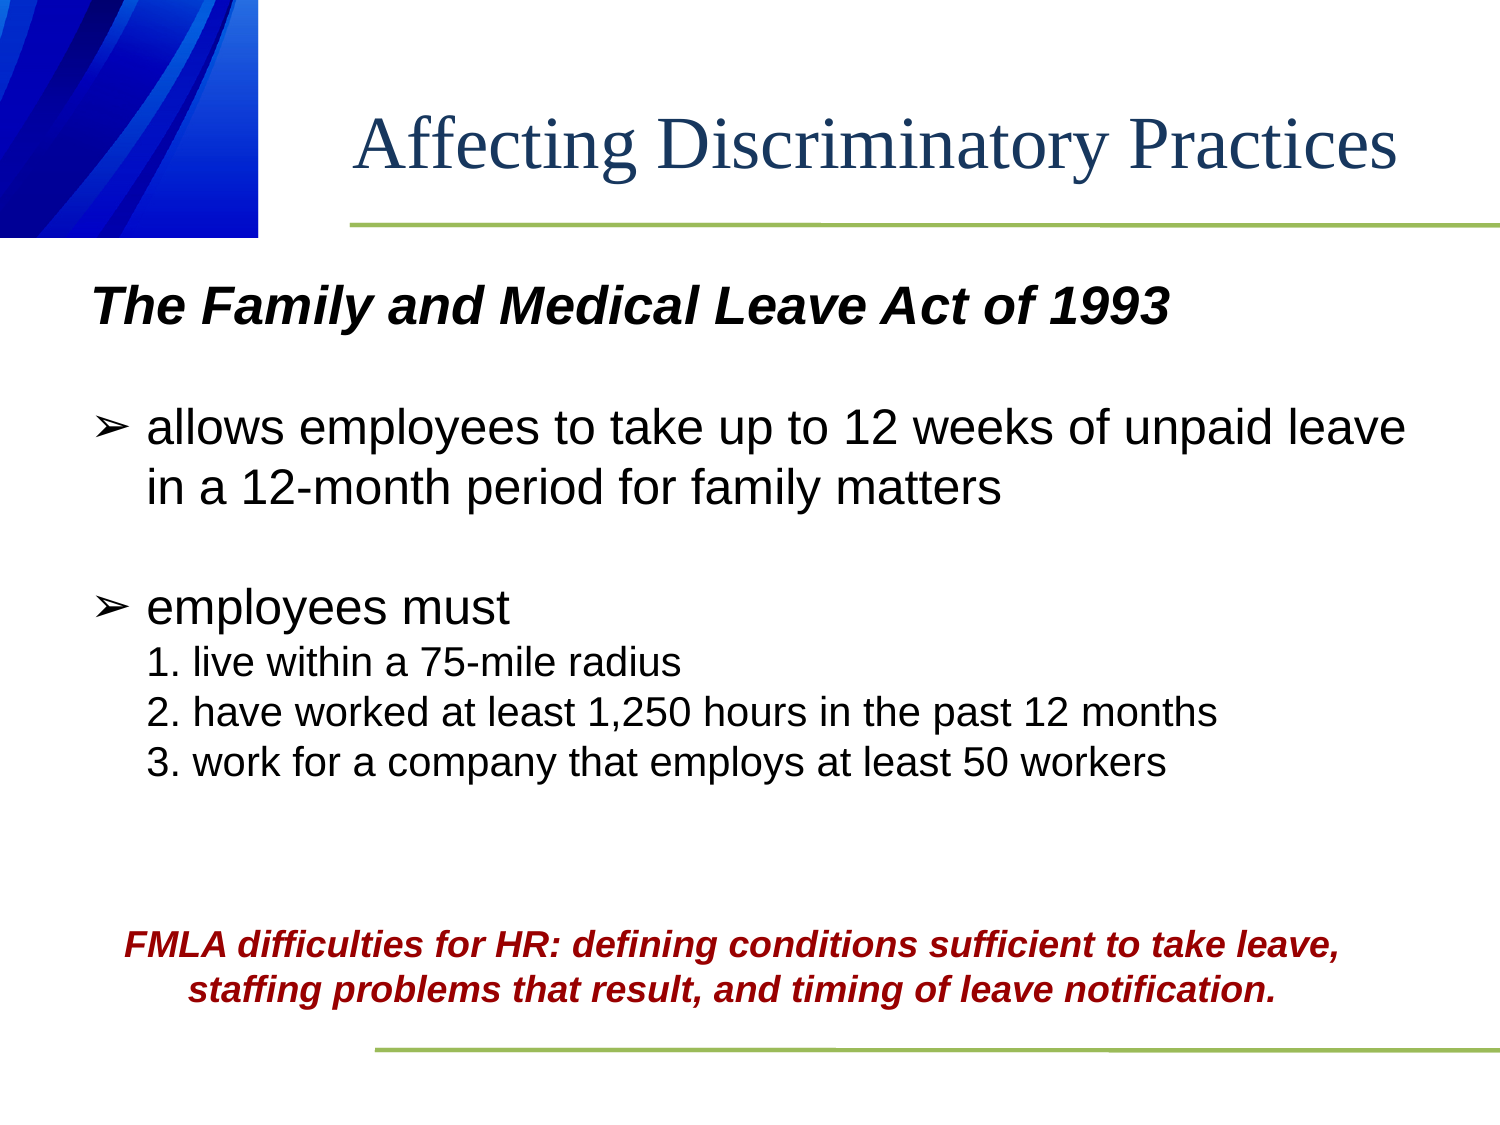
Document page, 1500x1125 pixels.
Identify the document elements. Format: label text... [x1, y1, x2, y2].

title Affecting Discriminatory Practices [337, 45, 1425, 233]
slide_number [1074, 1042, 1425, 1103]
picture [0, 0, 259, 238]
text_box FMLA difficulties for HR: defining conditions sufficient to take leave, staffing problems that result, and timing of leave notification. [82, 912, 1383, 1018]
list The Family and Medical Leave Act of 1993 allows employees to take up to 12 weeks of unpaid leave in a 12-month period for family matters employees must 1. live within a 75-mile radius 2. have worked at least 1,250 hours in the past 12 months 3. work for a company that employs at least 50 workers [75, 262, 1425, 1005]
